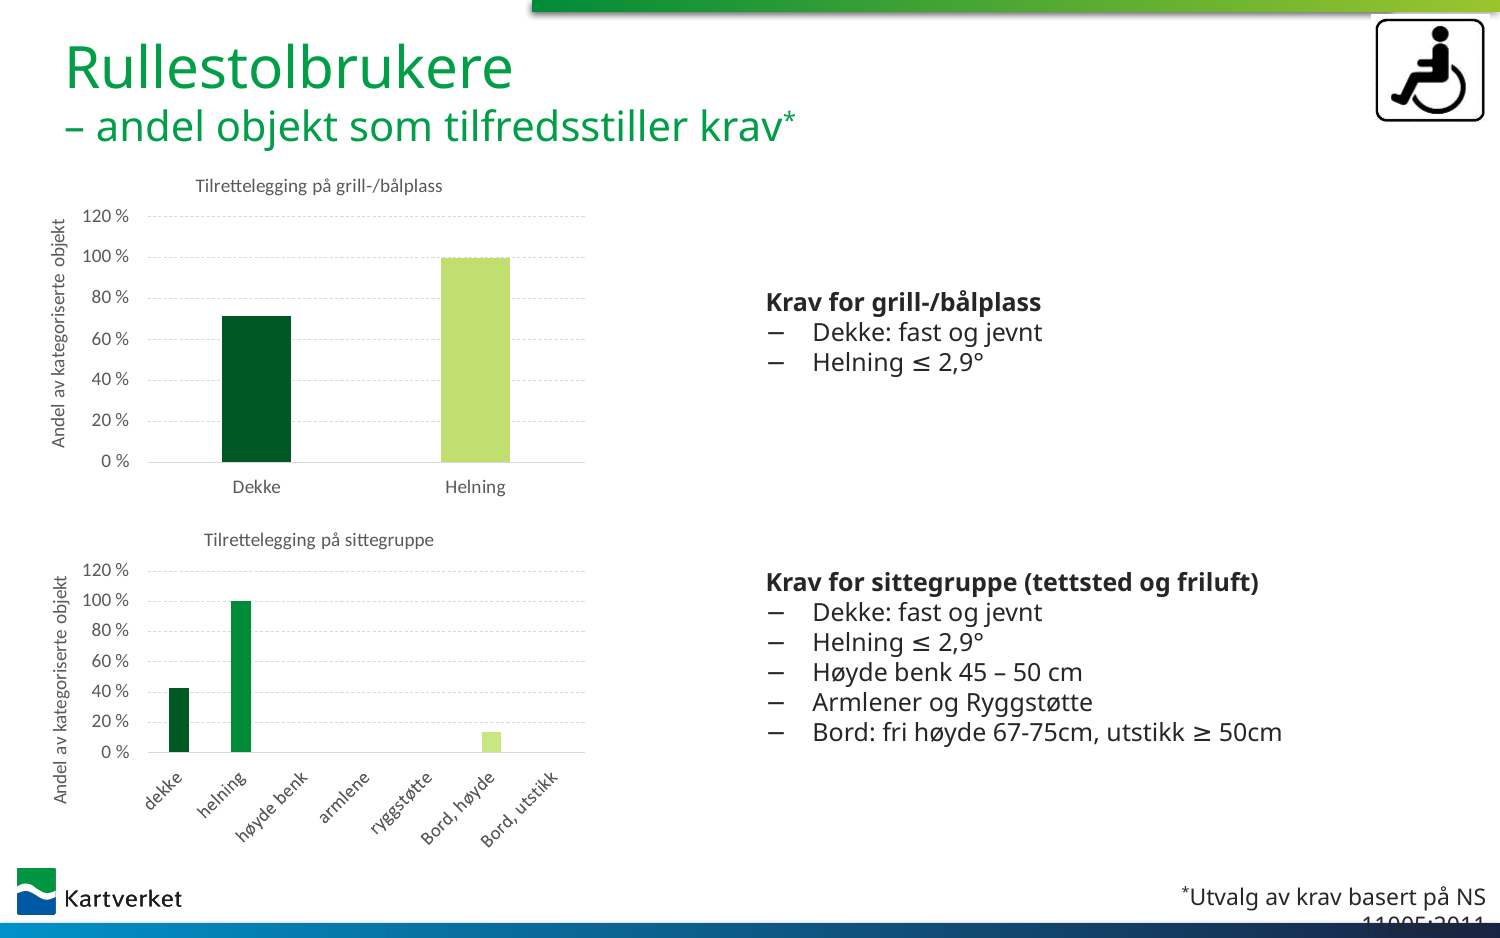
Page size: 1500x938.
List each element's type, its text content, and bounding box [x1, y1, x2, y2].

picture [1371, 13, 1491, 127]
text_box *Utvalg av krav basert på NS 11005:2011 [1068, 873, 1500, 938]
text_box Rullestolbrukere – andel objekt som tilfredsstiller krav* [49, 14, 1431, 158]
text_box Krav for grill-/bålplass Dekke: fast og jevnt Helning ≤ 2,9° [750, 279, 1452, 384]
picture [41, 166, 596, 505]
picture [41, 520, 596, 859]
text_box Krav for sittegruppe (tettsted og friluft) Dekke: fast og jevnt Helning ≤ 2,9° Høyde benk 45 – 50 cm Armlener og Ryggstøtte Bord: fri høyde 67-75cm, utstikk ≥ 50cm [750, 559, 1500, 754]
